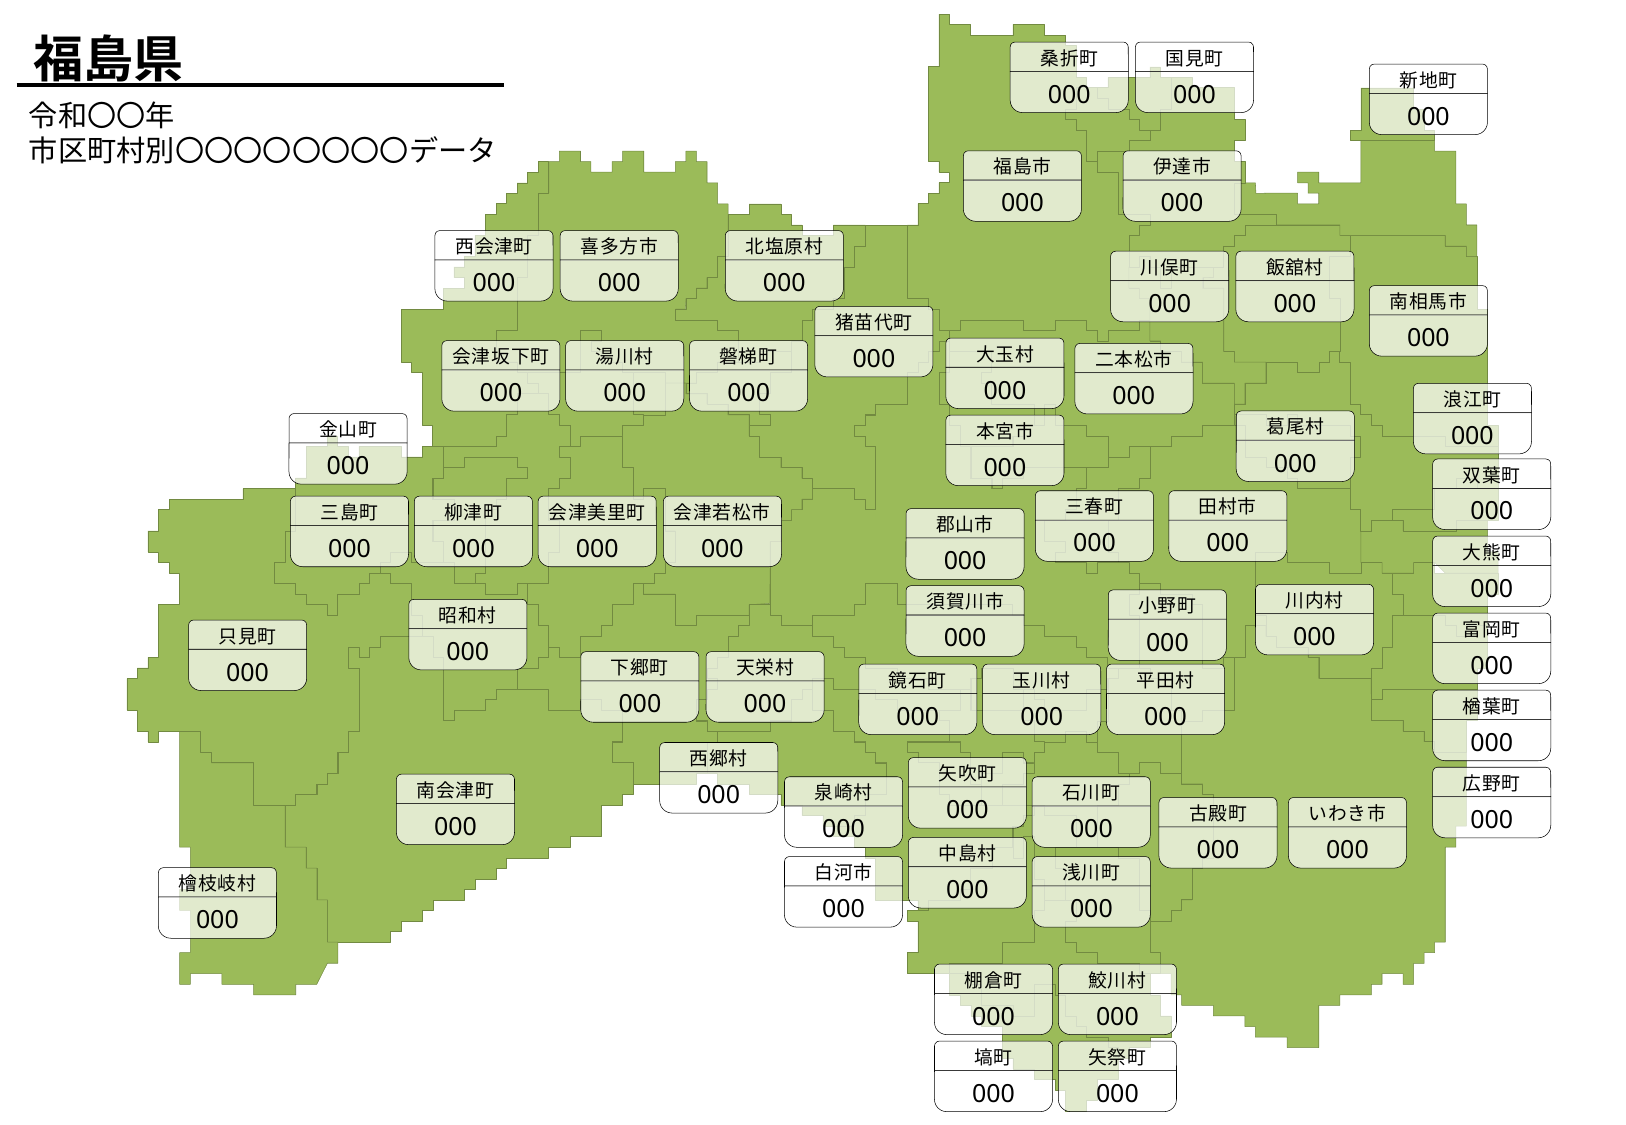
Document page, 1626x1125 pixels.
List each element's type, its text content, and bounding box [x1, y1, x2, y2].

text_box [1369, 285, 1488, 357]
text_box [934, 1042, 1053, 1112]
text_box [580, 651, 700, 723]
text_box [441, 340, 561, 412]
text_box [1432, 535, 1551, 607]
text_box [1255, 584, 1374, 656]
text_box 福島県 [19, 20, 122, 83]
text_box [905, 508, 1025, 580]
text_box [1058, 1042, 1177, 1112]
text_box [982, 663, 1101, 735]
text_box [784, 776, 903, 848]
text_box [663, 495, 782, 568]
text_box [945, 414, 1065, 486]
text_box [858, 663, 978, 735]
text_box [1168, 490, 1288, 562]
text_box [1432, 689, 1551, 762]
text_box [908, 757, 1027, 829]
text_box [905, 585, 1025, 657]
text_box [1110, 251, 1229, 323]
text_box 令和〇〇年 市区町村別〇〇〇〇〇〇〇〇データ [14, 89, 121, 175]
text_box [705, 651, 825, 723]
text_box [559, 230, 679, 302]
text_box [408, 599, 528, 671]
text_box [434, 230, 554, 302]
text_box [565, 340, 685, 412]
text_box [126, 13, 1499, 1112]
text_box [725, 230, 844, 302]
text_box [414, 495, 533, 568]
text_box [188, 619, 307, 691]
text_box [689, 340, 808, 412]
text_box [1432, 612, 1551, 684]
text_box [1135, 41, 1254, 113]
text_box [290, 495, 409, 568]
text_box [1235, 410, 1355, 482]
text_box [396, 773, 515, 845]
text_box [1035, 490, 1154, 562]
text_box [1369, 63, 1488, 135]
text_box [1031, 776, 1151, 848]
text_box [1413, 383, 1532, 455]
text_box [1009, 41, 1129, 113]
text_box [1432, 767, 1551, 839]
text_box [1235, 251, 1355, 323]
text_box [1058, 963, 1177, 1035]
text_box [963, 150, 1082, 222]
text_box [659, 742, 779, 814]
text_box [1106, 663, 1225, 735]
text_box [908, 837, 1027, 909]
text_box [1288, 797, 1407, 869]
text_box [1031, 856, 1151, 928]
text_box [784, 856, 903, 928]
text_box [158, 867, 277, 939]
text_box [537, 495, 657, 568]
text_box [814, 306, 934, 378]
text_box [1108, 589, 1227, 661]
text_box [934, 963, 1053, 1035]
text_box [1432, 458, 1551, 530]
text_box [288, 413, 408, 485]
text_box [1074, 343, 1194, 415]
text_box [1122, 150, 1242, 222]
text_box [945, 337, 1065, 409]
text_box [1158, 797, 1278, 869]
